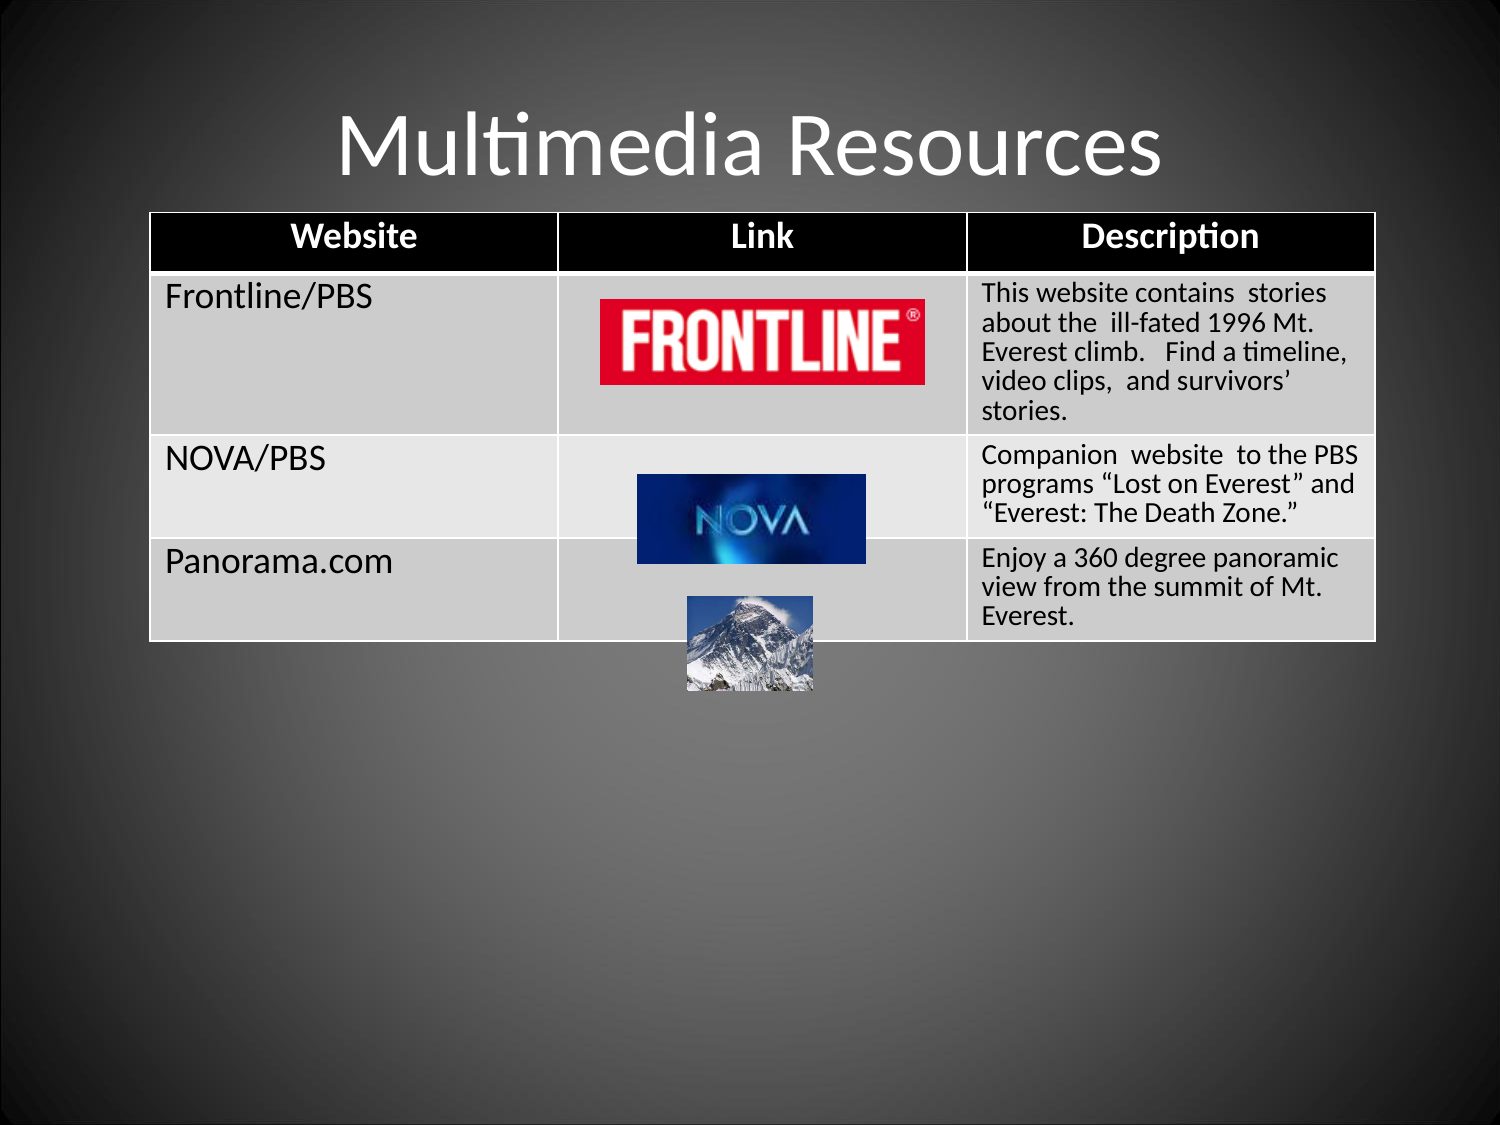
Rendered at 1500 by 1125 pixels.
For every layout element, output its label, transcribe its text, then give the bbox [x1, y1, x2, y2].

table_cell Companion website to the PBS programs “Lost on Everest” and “Everest: The Death Zone.” [968, 436, 1374, 537]
table_cell This website contains stories about the ill-fated 1996 Mt. Everest climb. Find a timeline, video clips, and survivors’ stories. [968, 276, 1374, 434]
table_header Link [559, 233, 966, 271]
table_cell [559, 276, 966, 434]
table_header Description [968, 233, 1374, 271]
table_cell Panorama.com [151, 539, 557, 640]
table_cell [559, 436, 966, 537]
table_cell [559, 539, 966, 640]
picture [0, 0, 1500, 1125]
table_cell NOVA/PBS [151, 436, 557, 537]
title Multimedia Resources [74, 44, 1426, 233]
table_cell Frontline/PBS [151, 276, 557, 434]
table_cell Enjoy a 360 degree panoramic view from the summit of Mt. Everest. [968, 539, 1374, 640]
table_header Website [151, 233, 557, 271]
